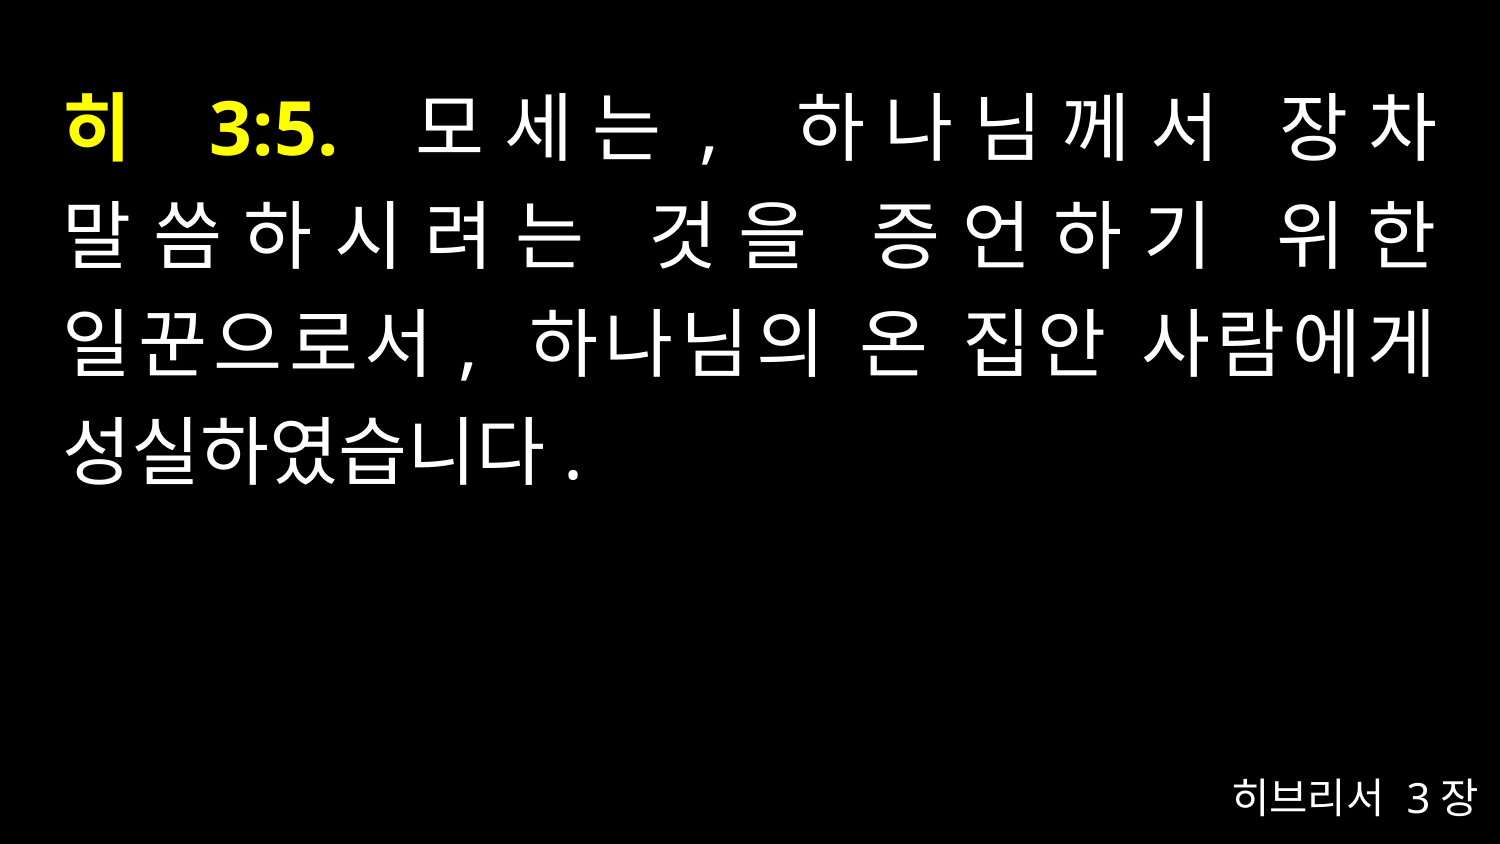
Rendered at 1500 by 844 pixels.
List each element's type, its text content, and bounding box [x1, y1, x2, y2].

subtitle 히브리서 3장 [916, 770, 1500, 844]
title 히 3:5. 모세는, 하나님께서 장차 말씀하시려는 것을 증언하기 위한 일꾼으로서, 하나님의 온 집안 사람에게 성실하였습니다. [0, 0, 1500, 844]
